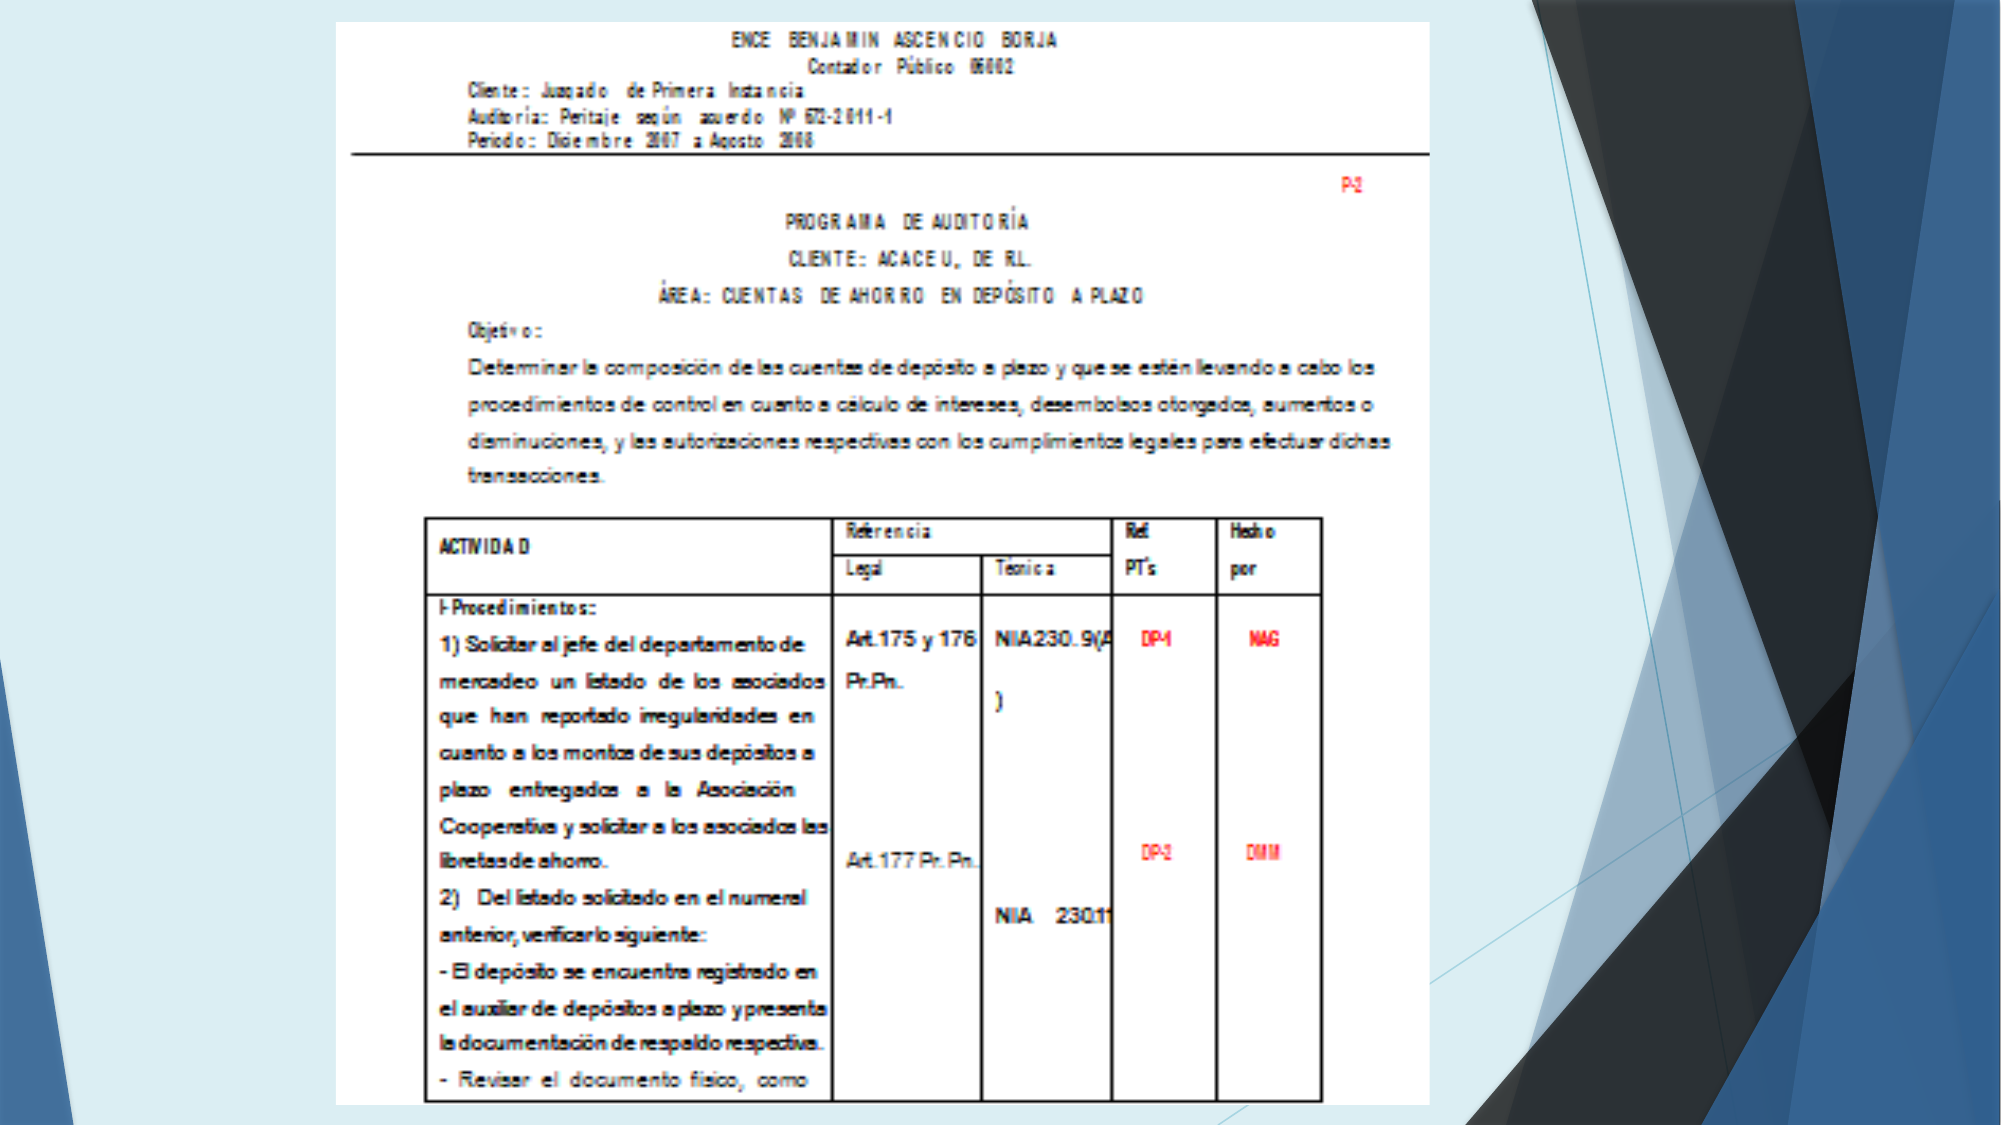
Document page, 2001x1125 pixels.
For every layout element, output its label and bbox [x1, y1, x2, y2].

picture [335, 22, 1431, 1106]
